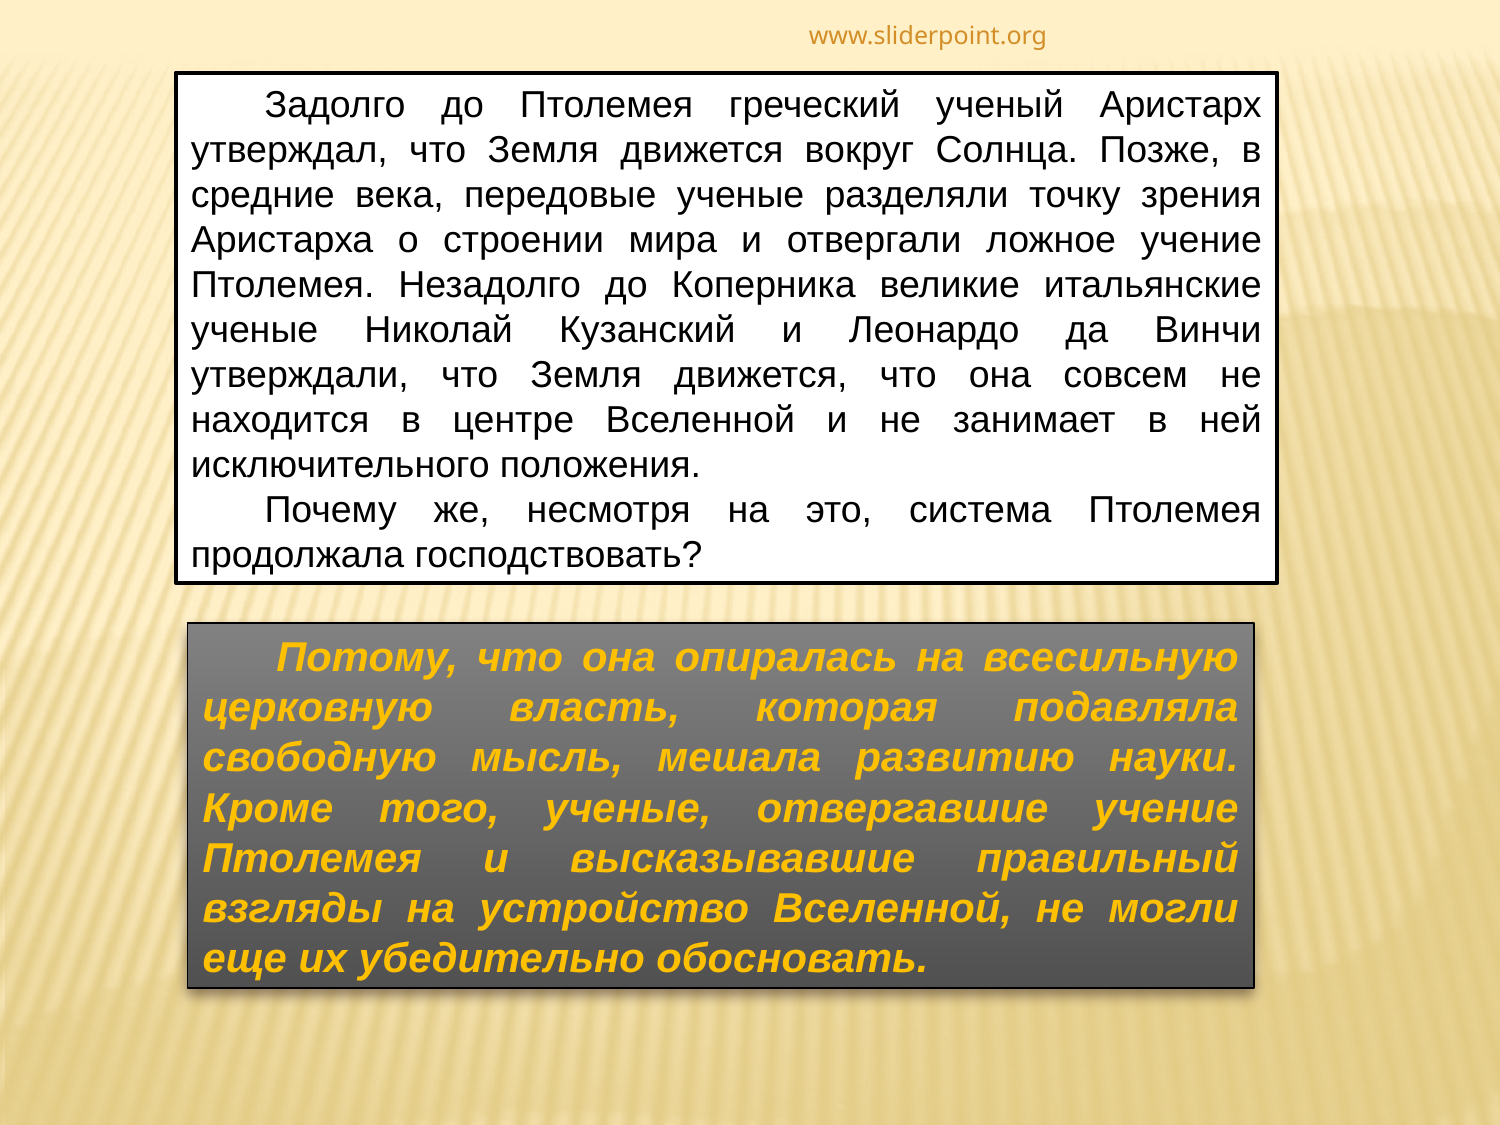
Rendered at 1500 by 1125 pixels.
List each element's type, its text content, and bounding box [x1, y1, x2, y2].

text_box Потому, что она опиралась на всесильную церковную власть, которая подавляла свободную мысль, мешала развитию науки. Кроме того, ученые, отвергавшие учение Птолемея и высказывавшие правильный взгляды на устройство Вселенной, не могли еще их убедительно обосновать. [187, 622, 1255, 989]
text_box Задолго до Птолемея греческий ученый Аристарх утверждал, что Земля движется вокруг Солнца. Позже, в средние века, передовые ученые разделяли точку зрения Аристарха о строении мира и отвергали ложное учение Птолемея. Незадолго до Коперника великие итальянские ученые Николай Кузанский и Леонардо да Винчи утверждали, что Земля движется, что она совсем не находится в центре Вселенной и не занимает в ней исключительного положения. Почему же, несмотря на это, система Птолемея продолжала господствовать? [174, 71, 1279, 585]
footer www.sliderpoint.org [512, 12, 1063, 60]
